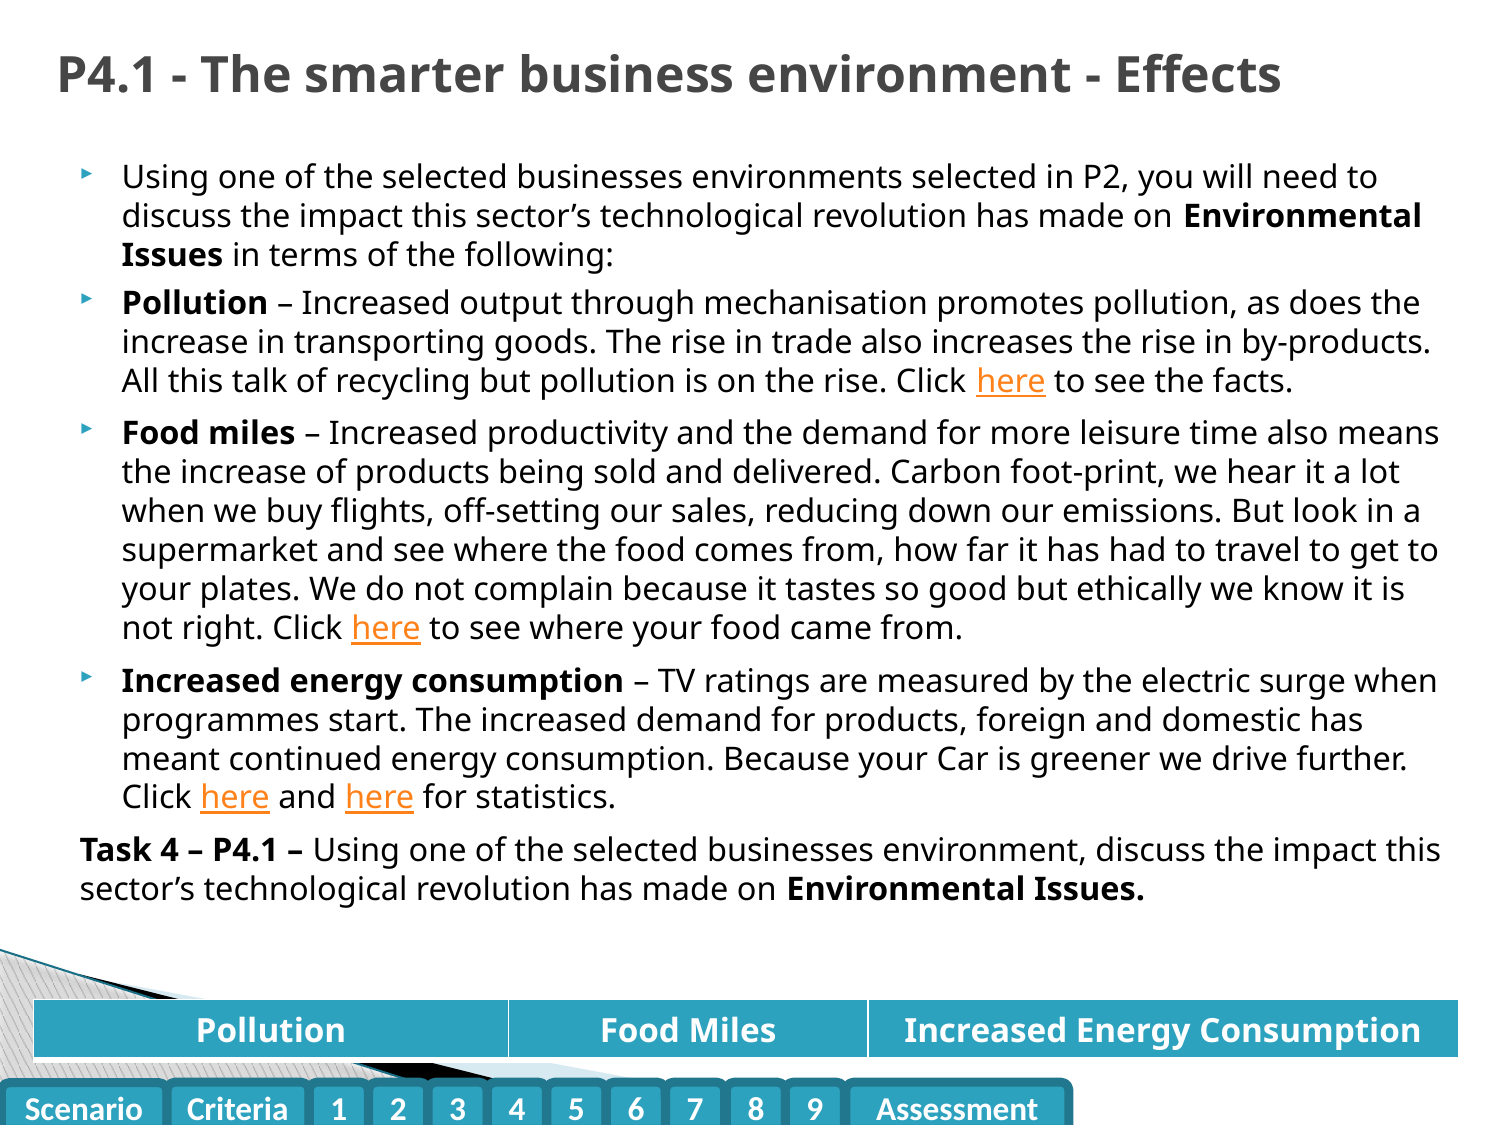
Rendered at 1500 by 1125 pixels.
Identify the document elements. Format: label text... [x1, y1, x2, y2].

title P4.1 - The smarter business environment - Effects [41, 18, 1459, 126]
table_header Food Miles [509, 1000, 867, 1057]
table_header Increased Energy Consumption [869, 1000, 1458, 1057]
table_header Pollution [34, 1000, 508, 1057]
list Using one of the selected businesses environments selected in P2, you will need to discuss the impact this sector’s technological revolution has made on Environmental Issues in terms of the following: Pollution – Increased output through mechanisation promotes pollution, as does the increase in transporting goods. The rise in trade also increases the rise in by-products. All this talk of recycling but pollution is on the rise. Click here to see the facts. Food miles – Increased productivity and the demand for more leisure time also means the increase of products being sold and delivered. Carbon foot-print, we hear it a lot when we buy flights, off-setting our sales, reducing down our emissions. But look in a supermarket and see where the food comes from, how far it has had to travel to get to your plates. We do not complain because it tastes so good but ethically we know it is not right. Click here to see where your food came from. Increased energy consumption – TV ratings are measured by the electric surge when programmes start. The increased demand for products, foreign and domestic has meant continued energy consumption. Because your Car is greener we drive further. Click here and here for statistics. Task 4 – P4.1 – Using one of the selected businesses environment, discuss the impact this sector’s technological revolution has made on Environmental Issues. [46, 149, 1465, 953]
